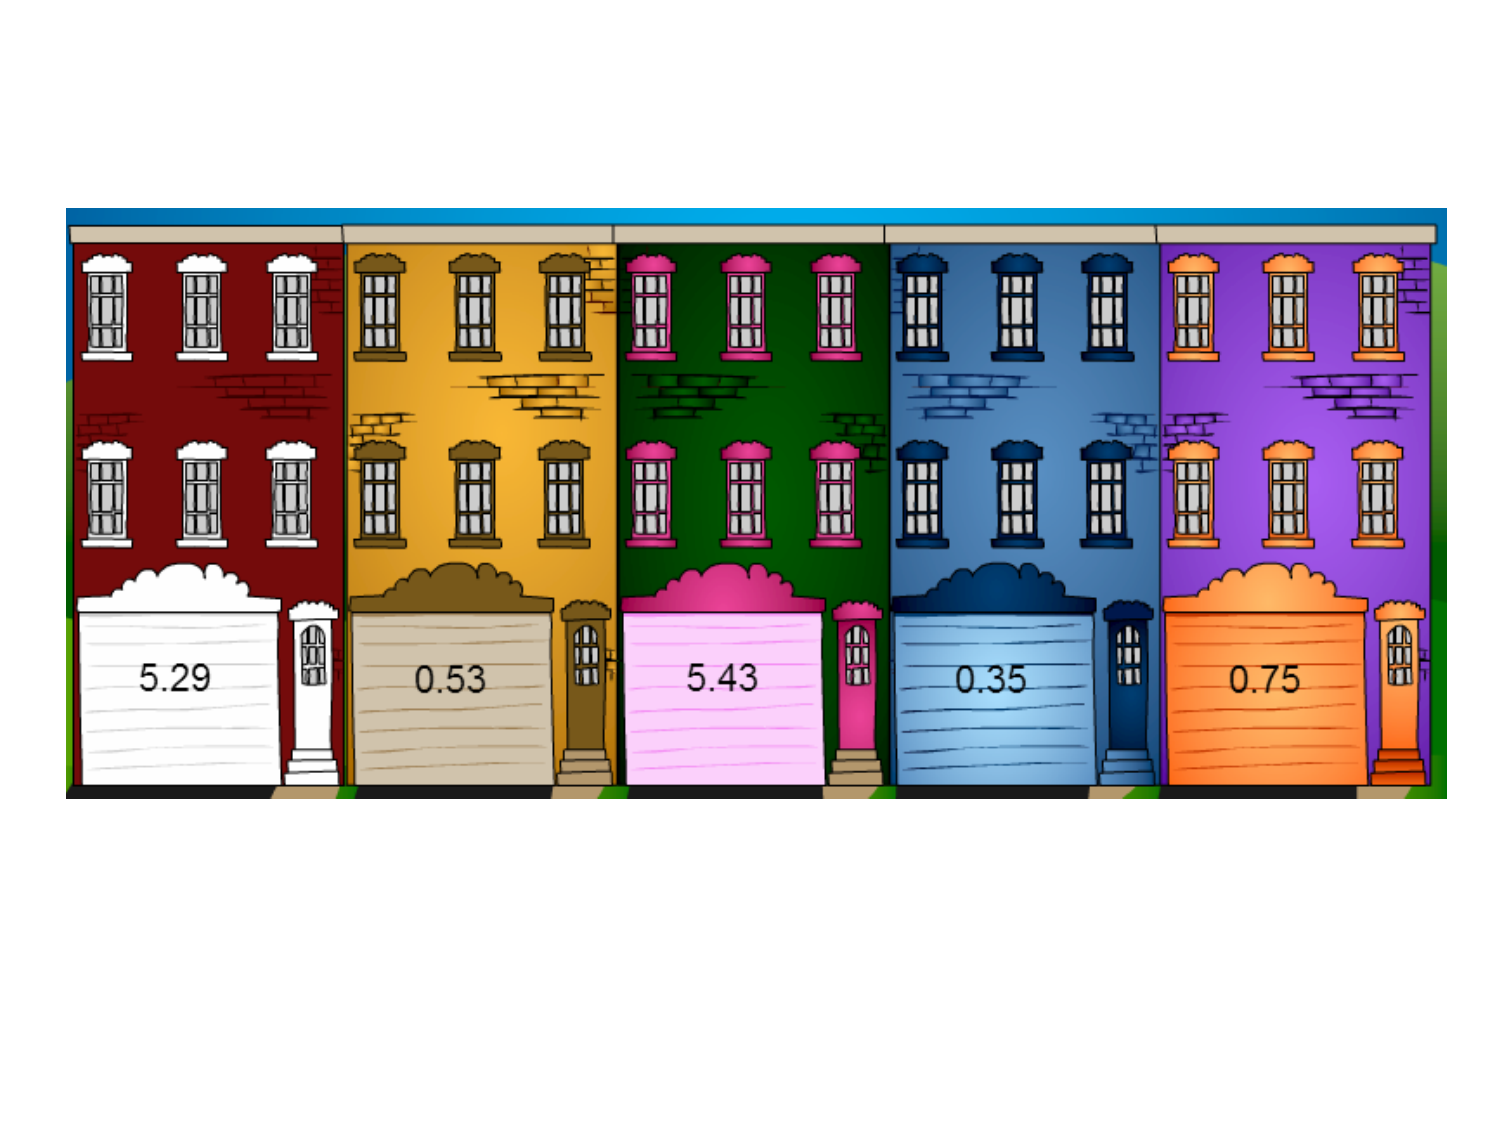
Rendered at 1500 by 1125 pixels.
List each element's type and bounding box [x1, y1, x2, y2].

picture [65, 207, 1448, 799]
